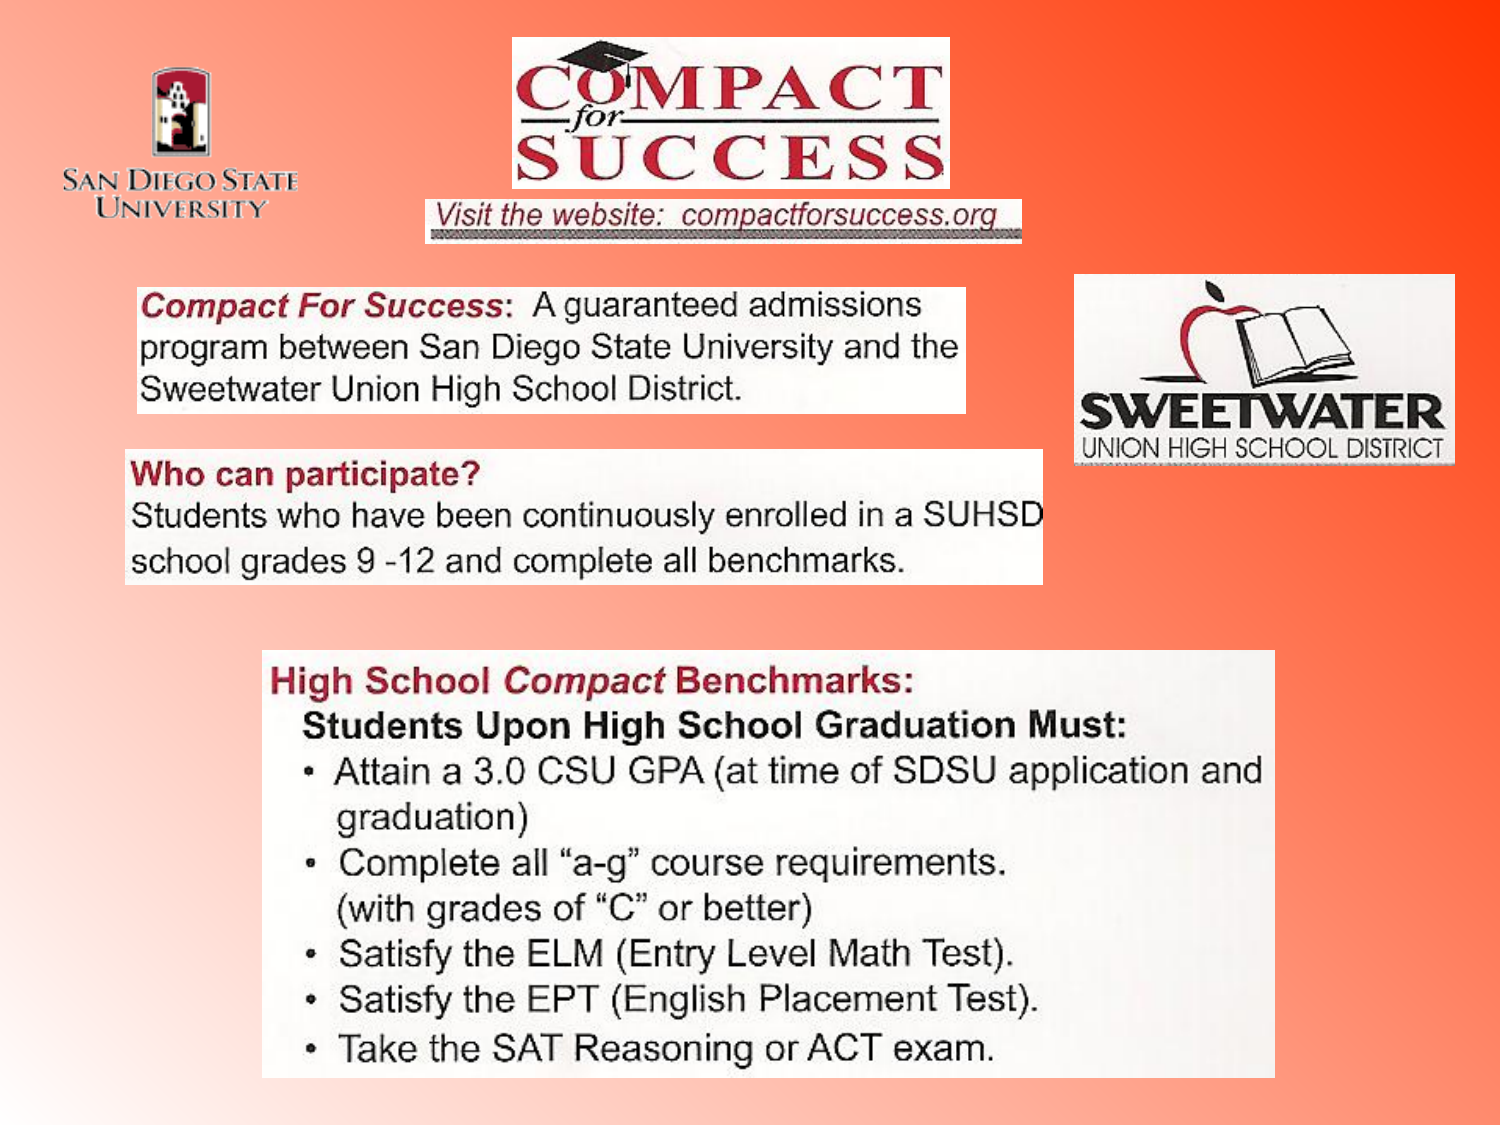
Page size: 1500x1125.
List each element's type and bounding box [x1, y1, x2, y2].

picture [137, 287, 966, 415]
picture [424, 199, 1023, 244]
picture [124, 449, 1043, 585]
picture [37, 37, 326, 231]
picture [512, 37, 951, 190]
picture [262, 650, 1276, 1079]
picture [1074, 274, 1455, 466]
